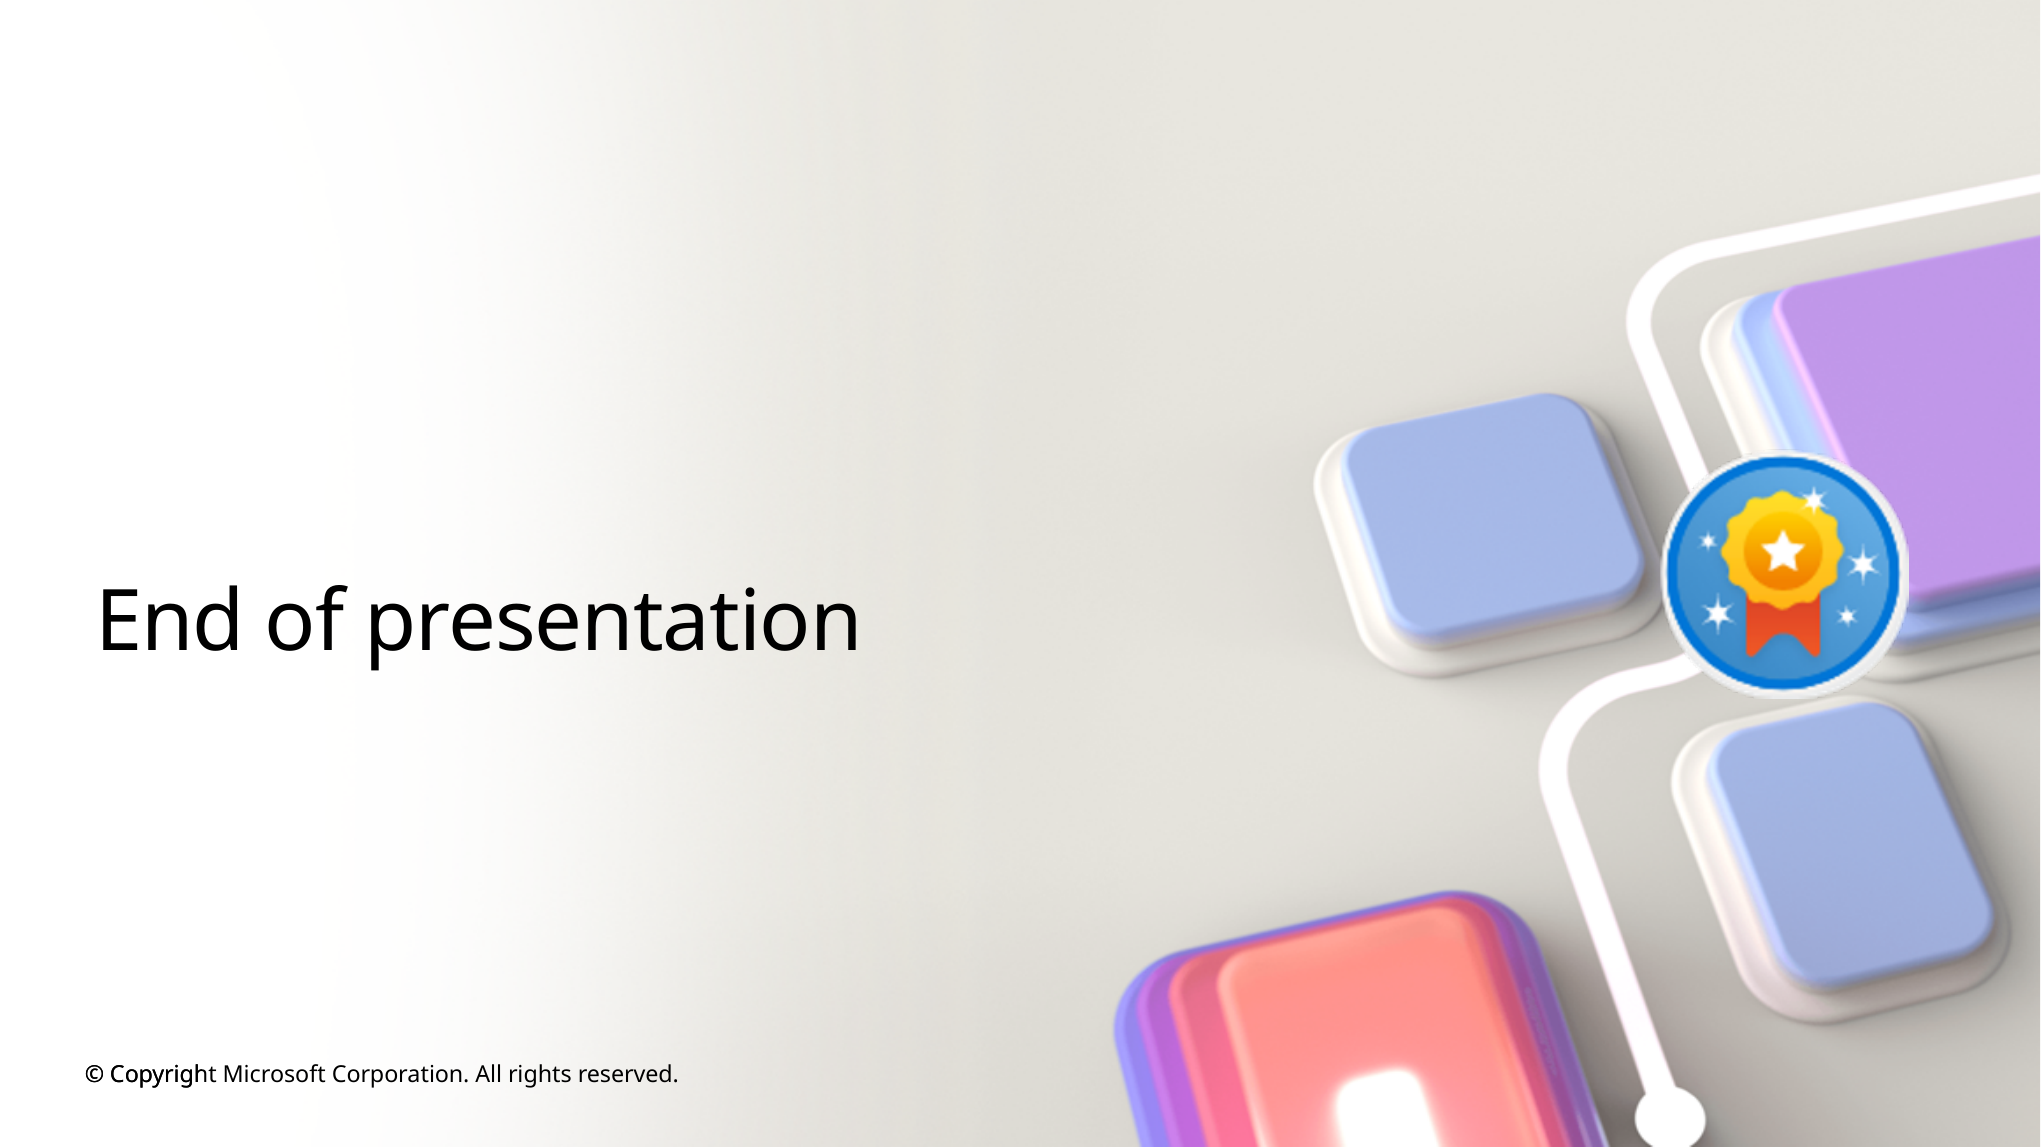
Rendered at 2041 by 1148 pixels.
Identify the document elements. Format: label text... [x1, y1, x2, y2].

picture [202, 0, 2041, 1147]
title End of presentation [95, 576, 1158, 670]
